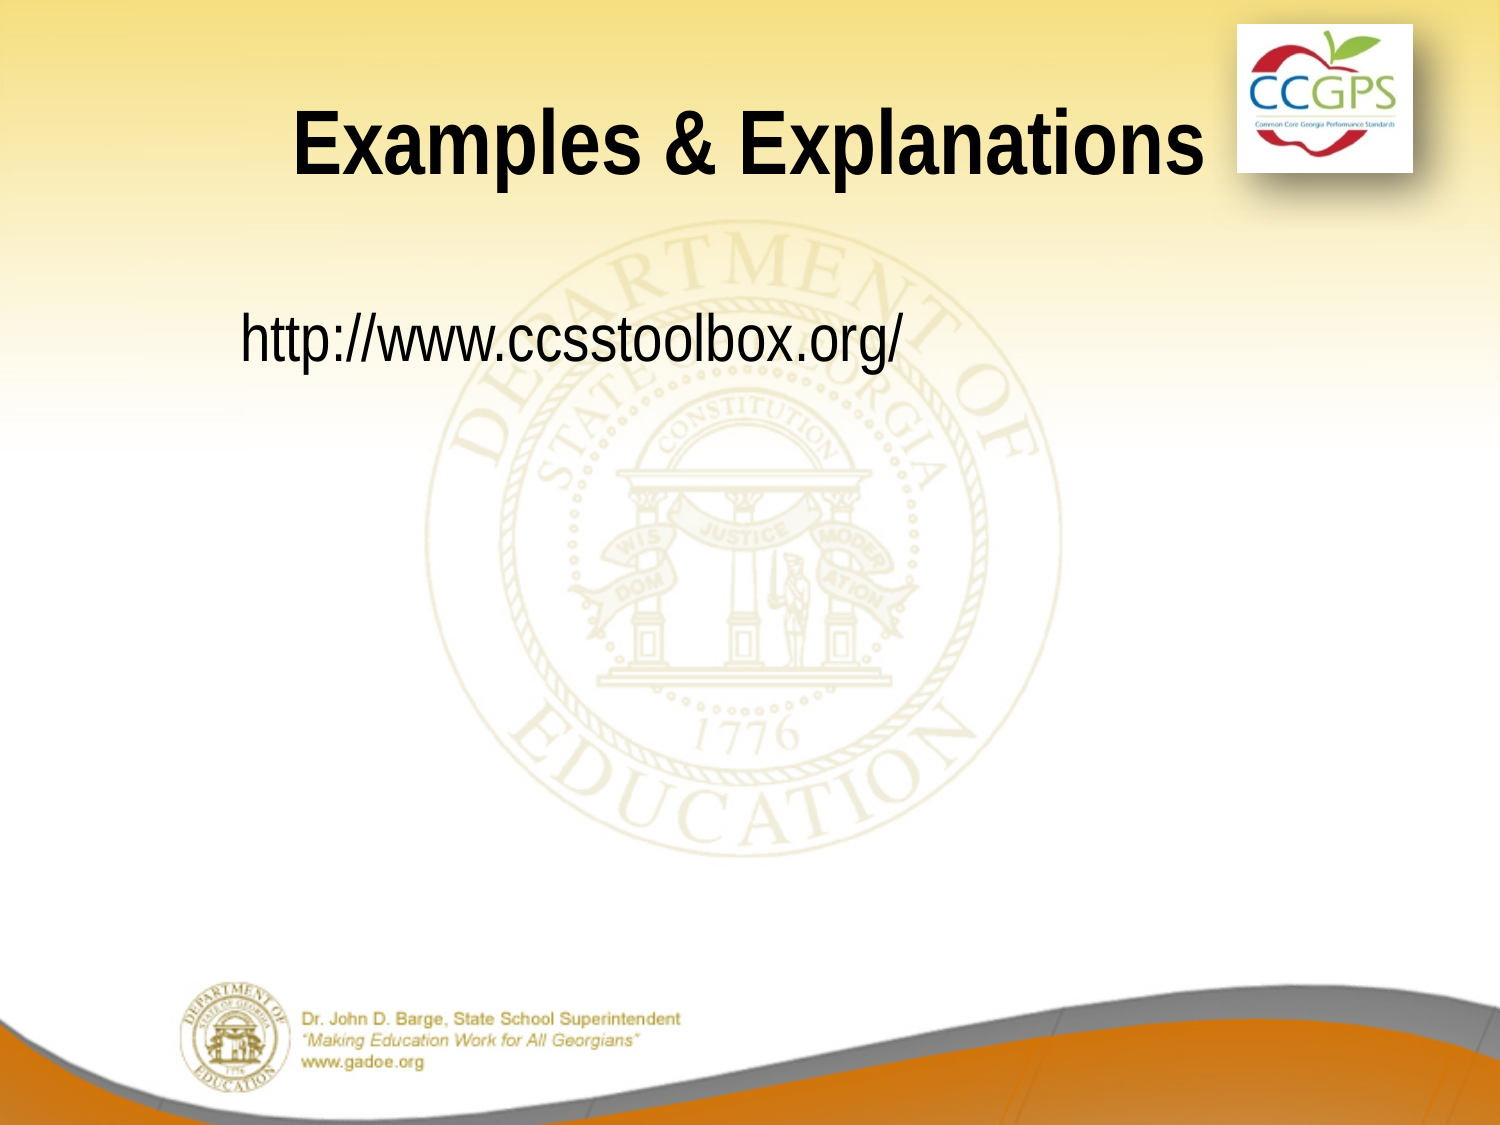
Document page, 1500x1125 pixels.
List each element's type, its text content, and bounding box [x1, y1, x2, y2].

picture [0, 0, 1500, 1125]
subtitle http://www.ccsstoolbox.org/ [224, 287, 1276, 926]
title Examples & Explanations [112, 74, 1232, 201]
